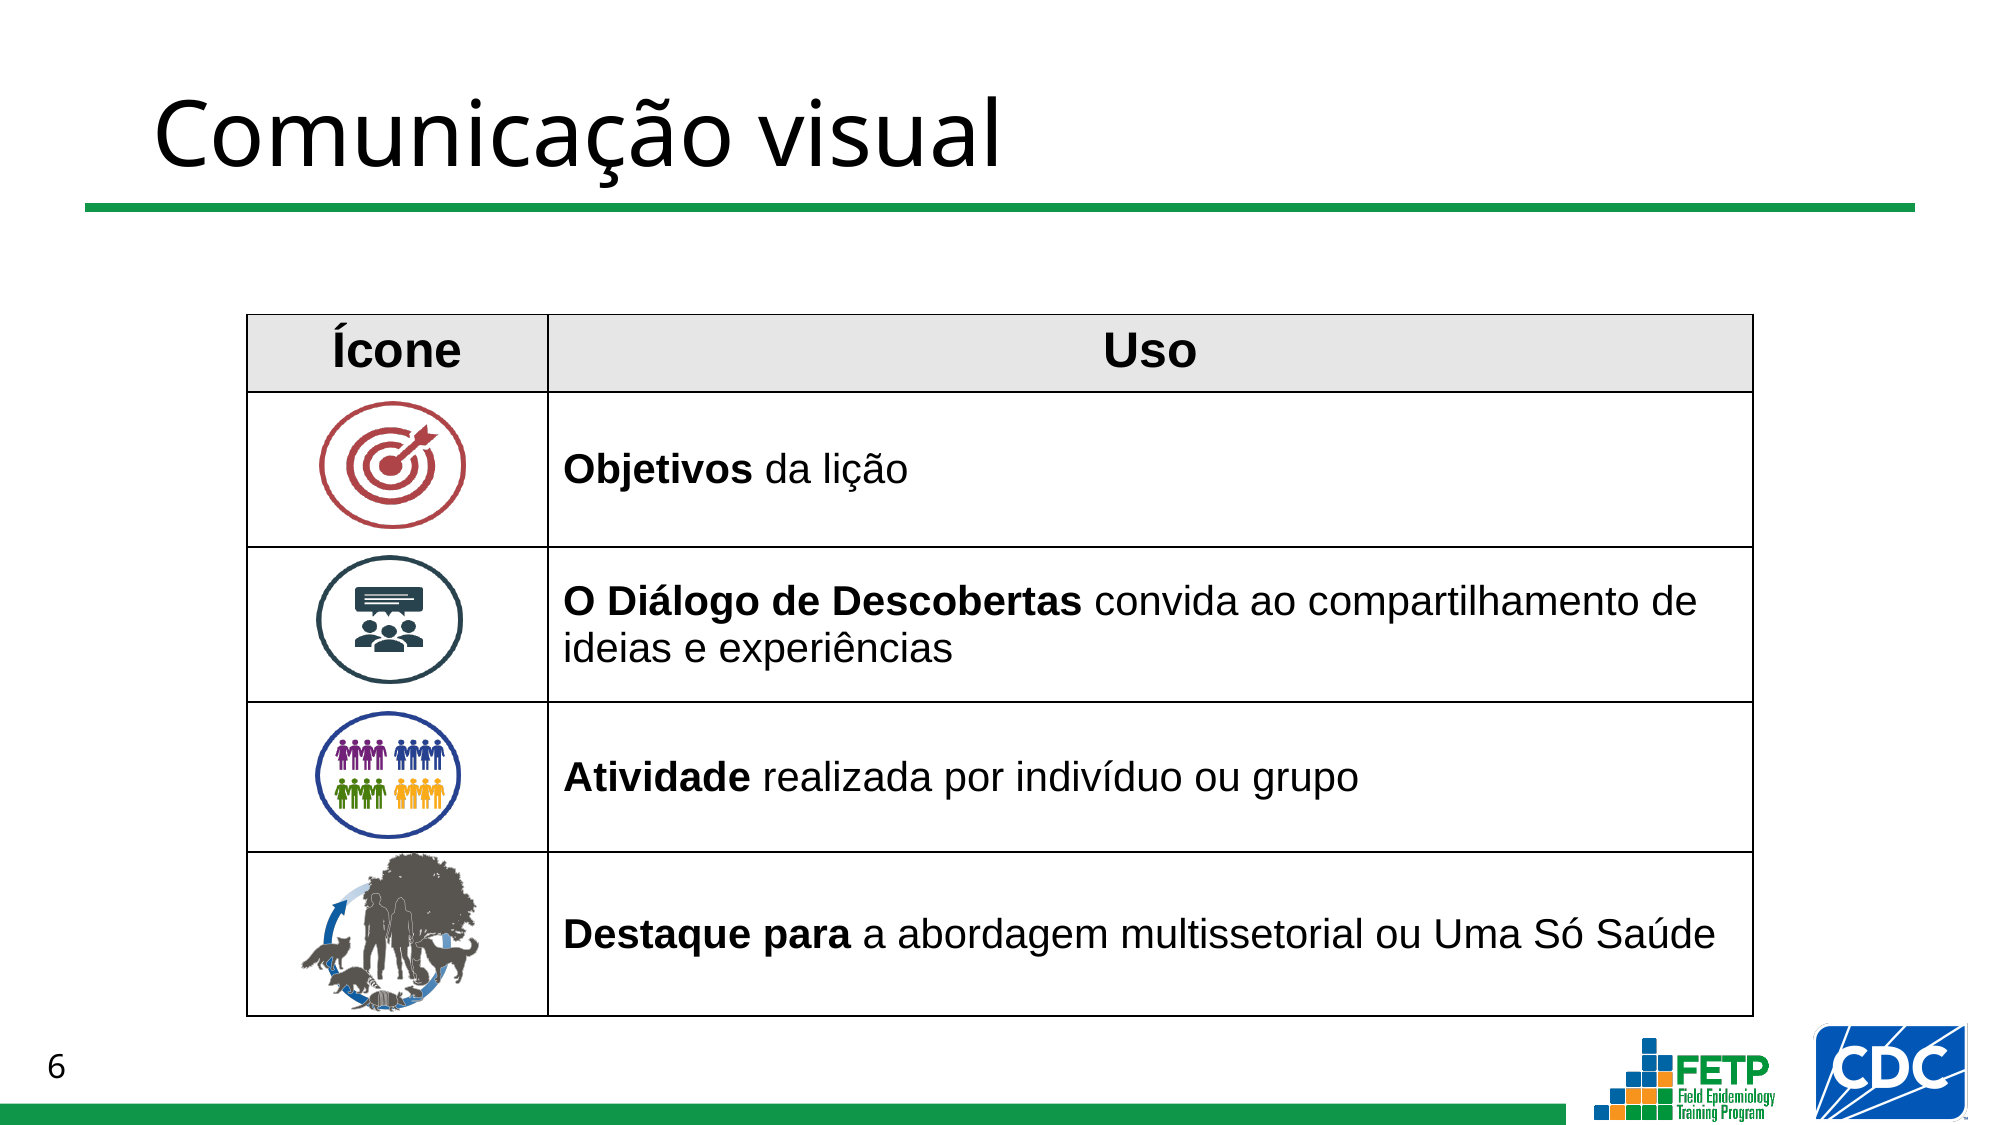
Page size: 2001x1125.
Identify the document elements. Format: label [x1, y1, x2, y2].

picture [1594, 1038, 1775, 1122]
picture [1813, 1023, 1968, 1122]
picture [295, 851, 480, 1039]
picture [319, 401, 466, 529]
picture [316, 555, 463, 684]
picture [315, 711, 461, 839]
